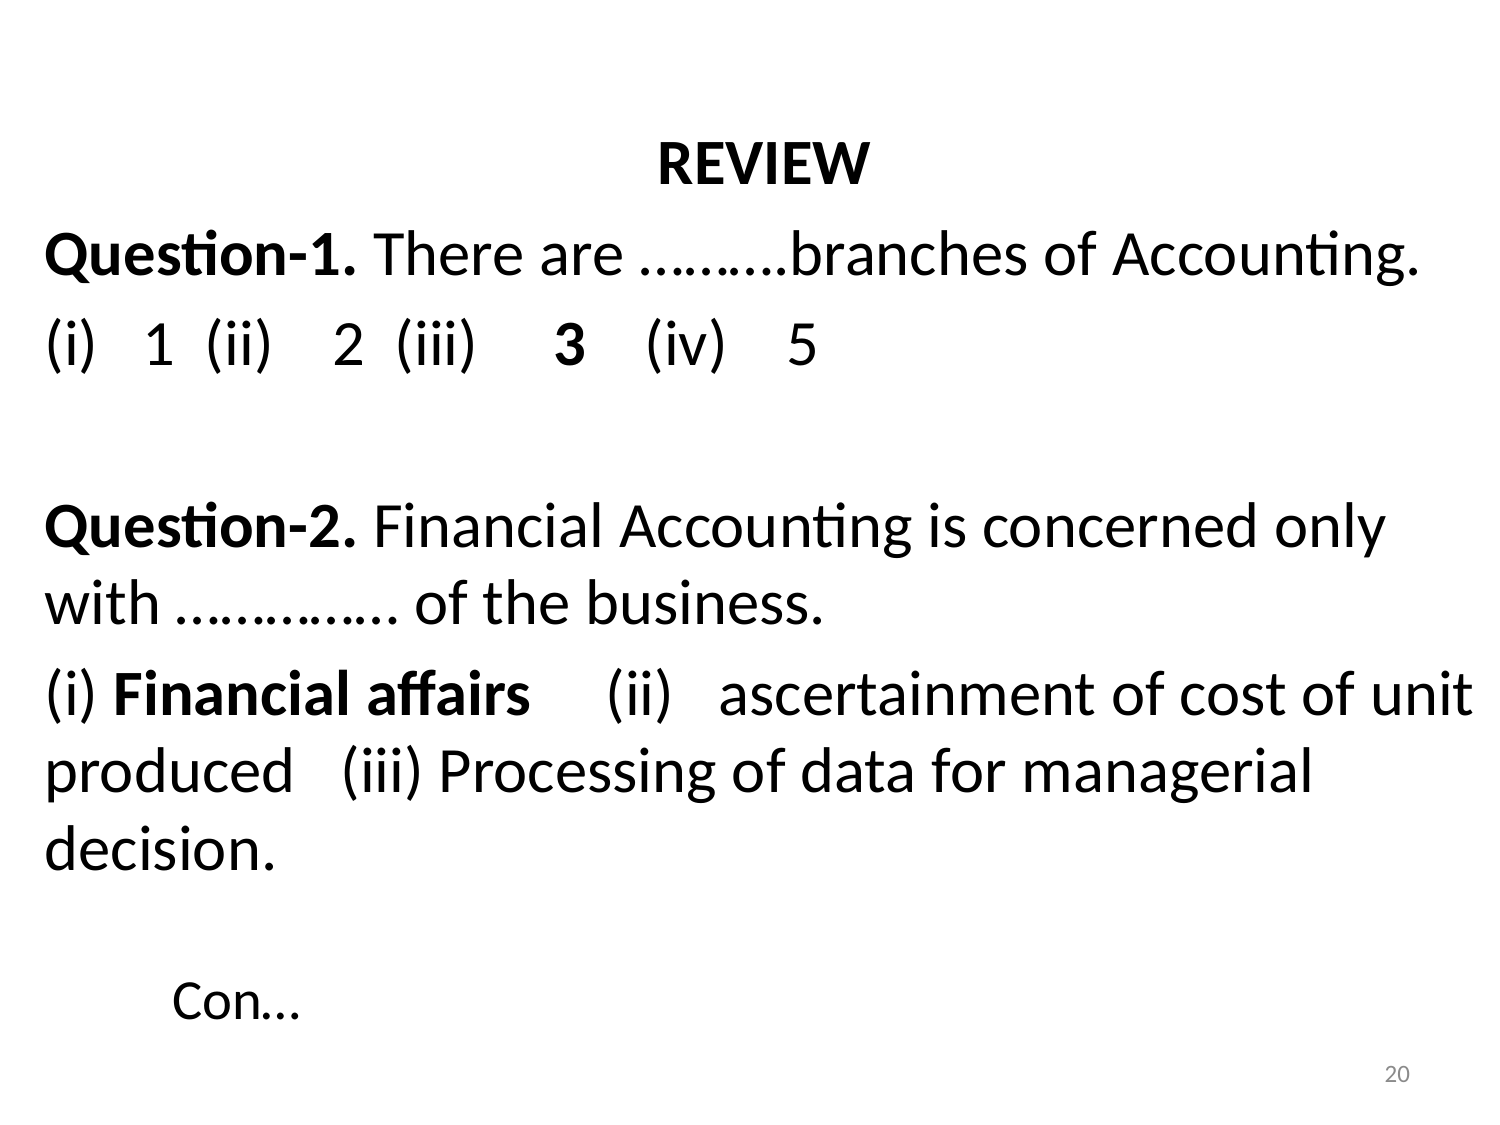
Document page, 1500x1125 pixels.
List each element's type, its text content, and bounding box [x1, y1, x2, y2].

slide_number 20 [1074, 1042, 1425, 1103]
list REVIEW Question-1. There are ……….branches of Accounting. (i) 1 (ii) 2 (iii) 3 (iv) 5 Question-2. Financial Accounting is concerned only with …………… of the business. (i) Financial affairs (ii) ascertainment of cost of unit produced (iii) Processing of data for managerial decision. Con… [0, 112, 1500, 1050]
